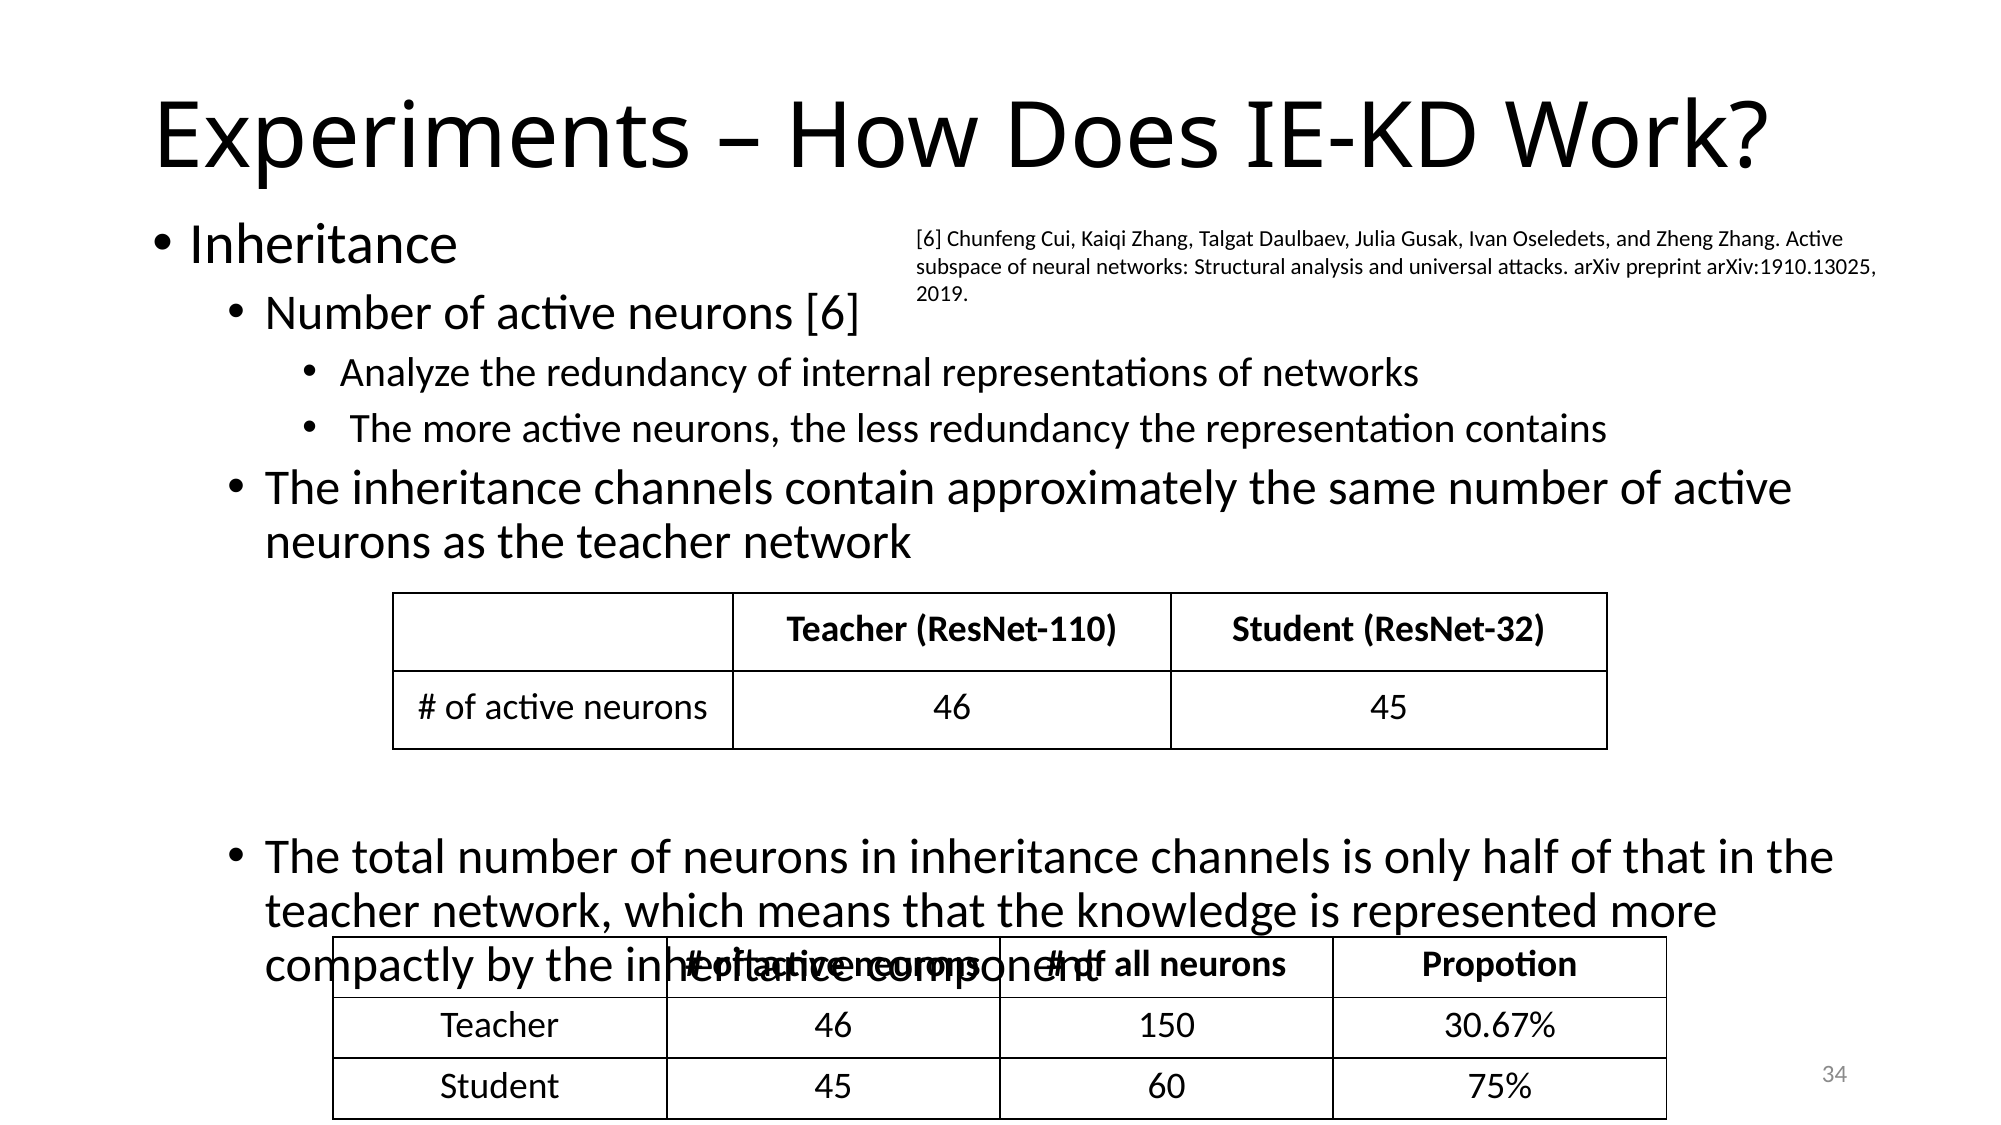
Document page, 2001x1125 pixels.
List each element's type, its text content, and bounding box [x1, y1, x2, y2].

table_cell Student [334, 1059, 666, 1118]
table_cell 45 [1172, 672, 1606, 748]
table_cell 30.67% [1334, 998, 1666, 1057]
table_header # of all neurons [1001, 938, 1332, 997]
table_cell 46 [734, 672, 1170, 748]
table_cell # of active neurons [394, 672, 732, 748]
table_header [394, 594, 732, 670]
text_box [6] Chunfeng Cui, Kaiqi Zhang, Talgat Daulbaev, Julia Gusak, Ivan Oseledets, and Zheng Zhang. Active subspace of neural networks: Structural analysis and universal attacks. arXiv preprint arXiv:1910.13025, 2019. [901, 216, 1924, 314]
table_cell Teacher [334, 998, 666, 1057]
list Inheritance Number of active neurons [6] Analyze the redundancy of internal representations of networks The more active neurons, the less redundancy the representation contains The inheritance channels contain approximately the same number of active neurons as the teacher network The total number of neurons in inheritance channels is only half of that in the teacher network, which means that the knowledge is represented more compactly by the inheritance component [137, 205, 1877, 1096]
table_cell 150 [1001, 998, 1332, 1057]
slide_number 34 [1667, 1042, 1863, 1103]
table_cell 60 [1001, 1059, 1332, 1118]
table_header [334, 938, 666, 997]
table_header Propotion [1334, 938, 1666, 997]
table_cell 45 [668, 1059, 999, 1118]
title Experiments – How Does IE-KD Work? [137, 28, 1863, 205]
table_header # of active neurons [668, 938, 999, 997]
table_cell 75% [1334, 1059, 1666, 1118]
table_header Teacher (ResNet-110) [734, 594, 1170, 670]
table_cell 46 [668, 998, 999, 1057]
table_header Student (ResNet-32) [1172, 594, 1606, 670]
